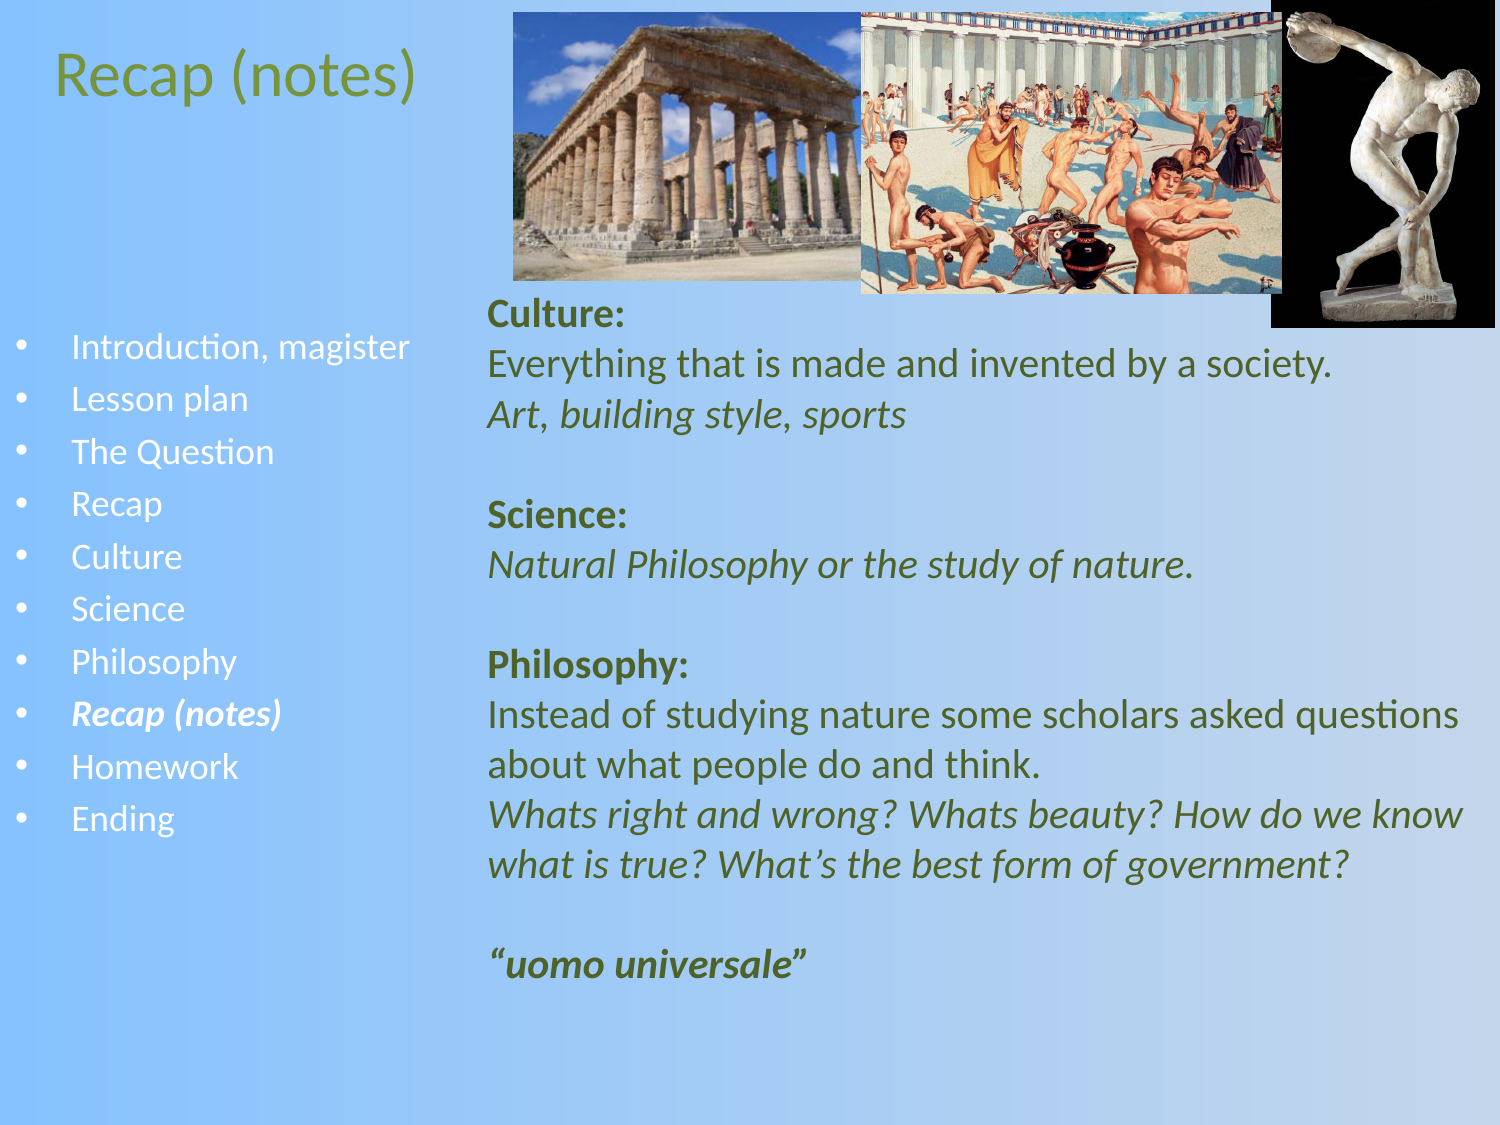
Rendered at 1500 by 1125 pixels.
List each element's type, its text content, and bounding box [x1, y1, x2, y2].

text_box Recap (notes) [0, 0, 473, 142]
text_box Culture: Everything that is made and invented by a society. Art, building style, sports Science: Natural Philosophy or the study of nature. Philosophy: Instead of studying nature some scholars asked questions about what people do and think. Whats right and wrong? Whats beauty? How do we know what is true? What’s the best form of government? “uomo universale” [472, 278, 1485, 994]
picture [513, 0, 1495, 328]
text_box Introduction, magister Lesson plan The Question Recap Culture Science Philosophy Recap (notes) Homework Ending [0, 314, 473, 1057]
